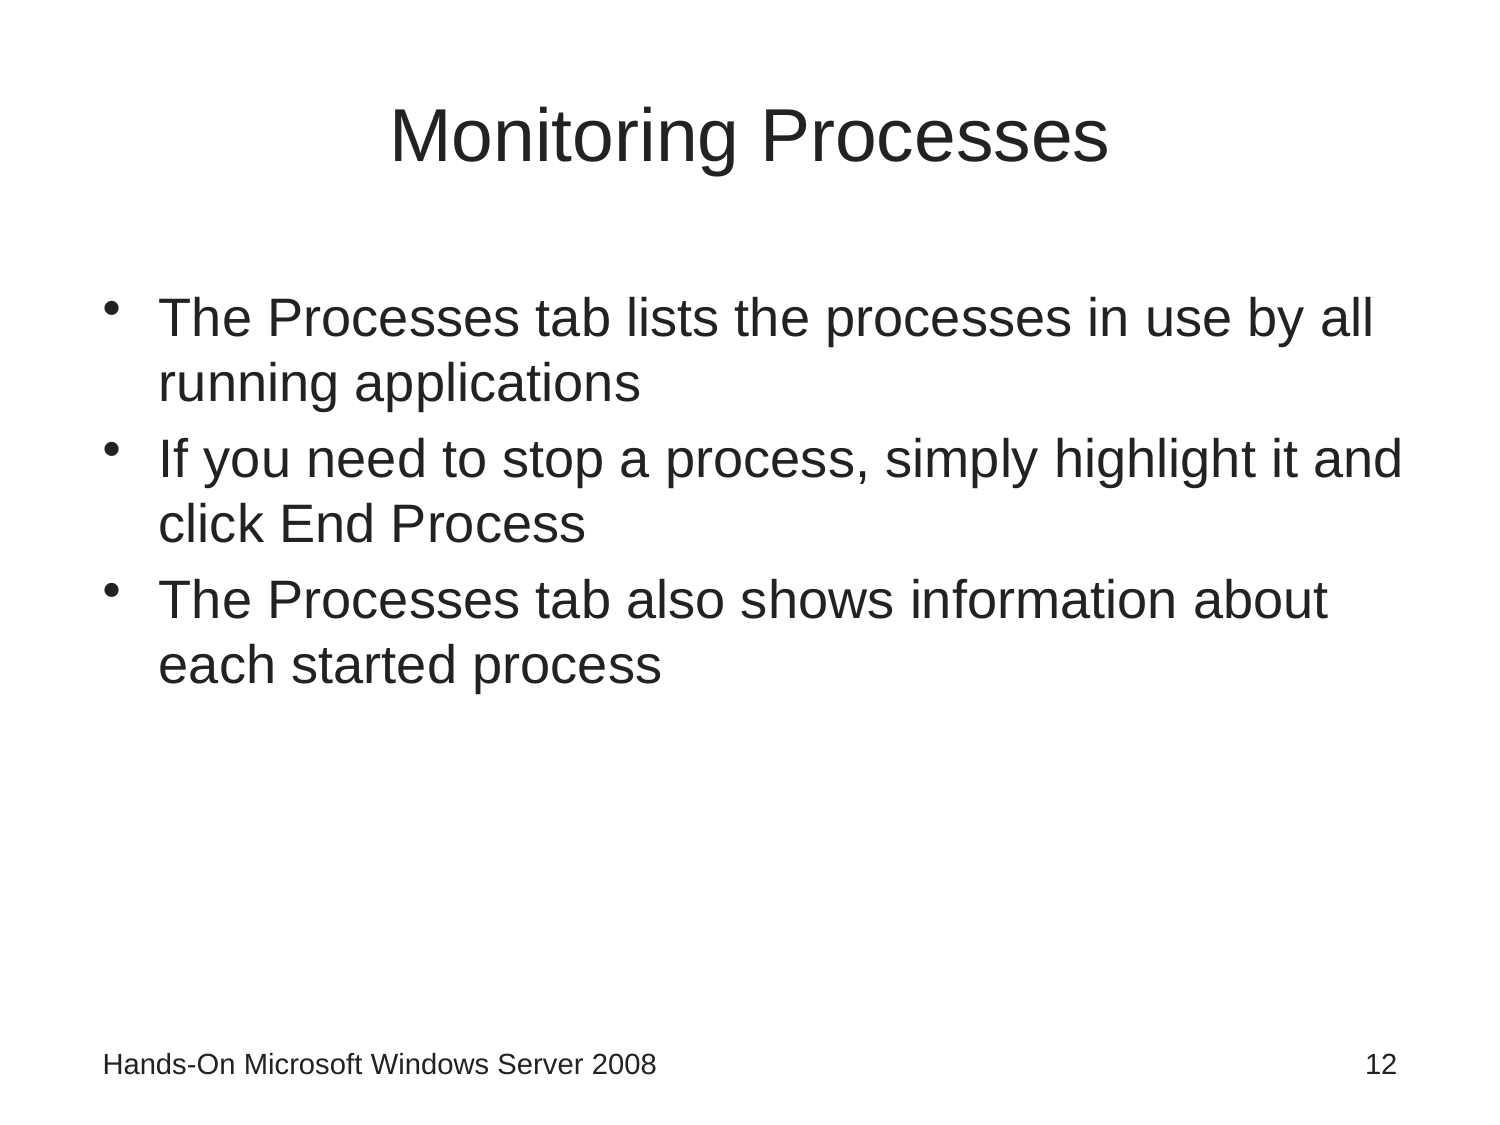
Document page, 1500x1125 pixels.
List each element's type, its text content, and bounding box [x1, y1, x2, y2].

list The Processes tab lists the processes in use by all running applications If you need to stop a process, simply highlight it and click End Process The Processes tab also shows information about each started process [87, 274, 1438, 1026]
slide_number 12 [1074, 1037, 1413, 1101]
footer Hands-On Microsoft Windows Server 2008 [87, 1037, 1051, 1101]
title Monitoring Processes [87, 37, 1413, 226]
